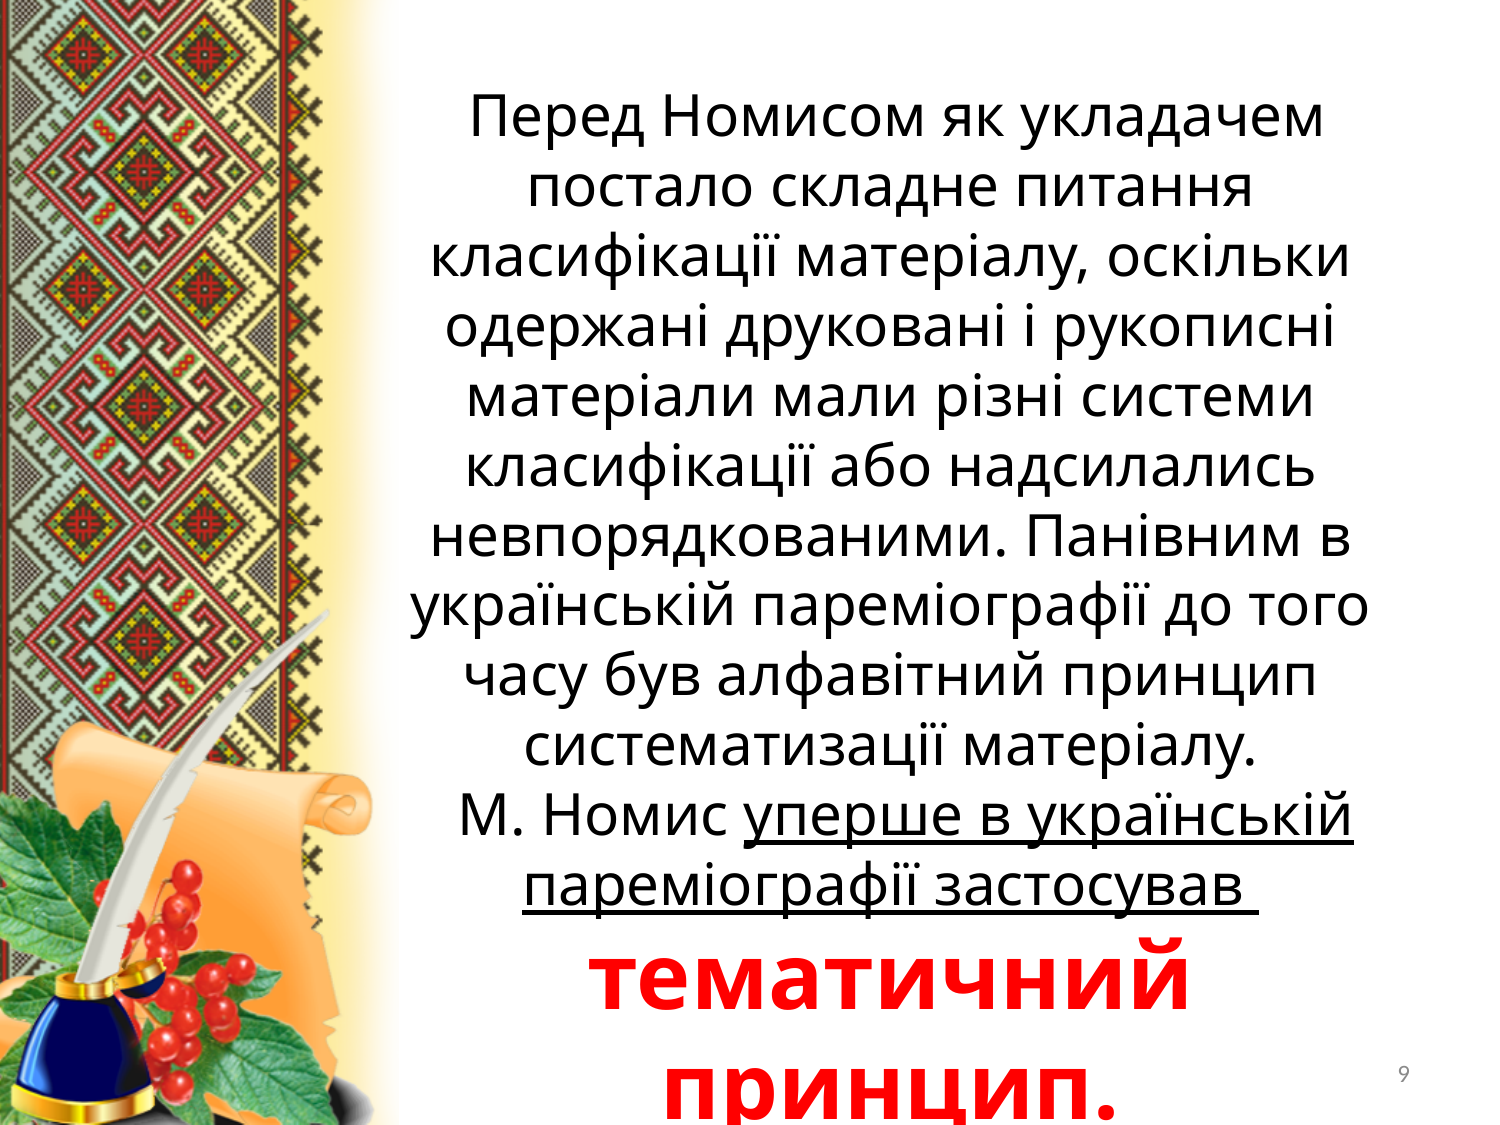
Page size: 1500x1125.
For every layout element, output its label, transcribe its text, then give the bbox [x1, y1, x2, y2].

picture [0, 0, 399, 1125]
text_box Перед Номисом як укладачем постало складне питання класифікації матеріалу, оскільки одержані друковані і рукописні матеріали мали різні системи класифікації або надсилались невпорядкованими. Панівним в українській пареміографії до того часу був алфавітний принцип систематизації матеріалу. М. Номис уперше в українській пареміографії застосував тематичний принцип. [402, 70, 1442, 1125]
slide_number 9 [1074, 1042, 1425, 1103]
